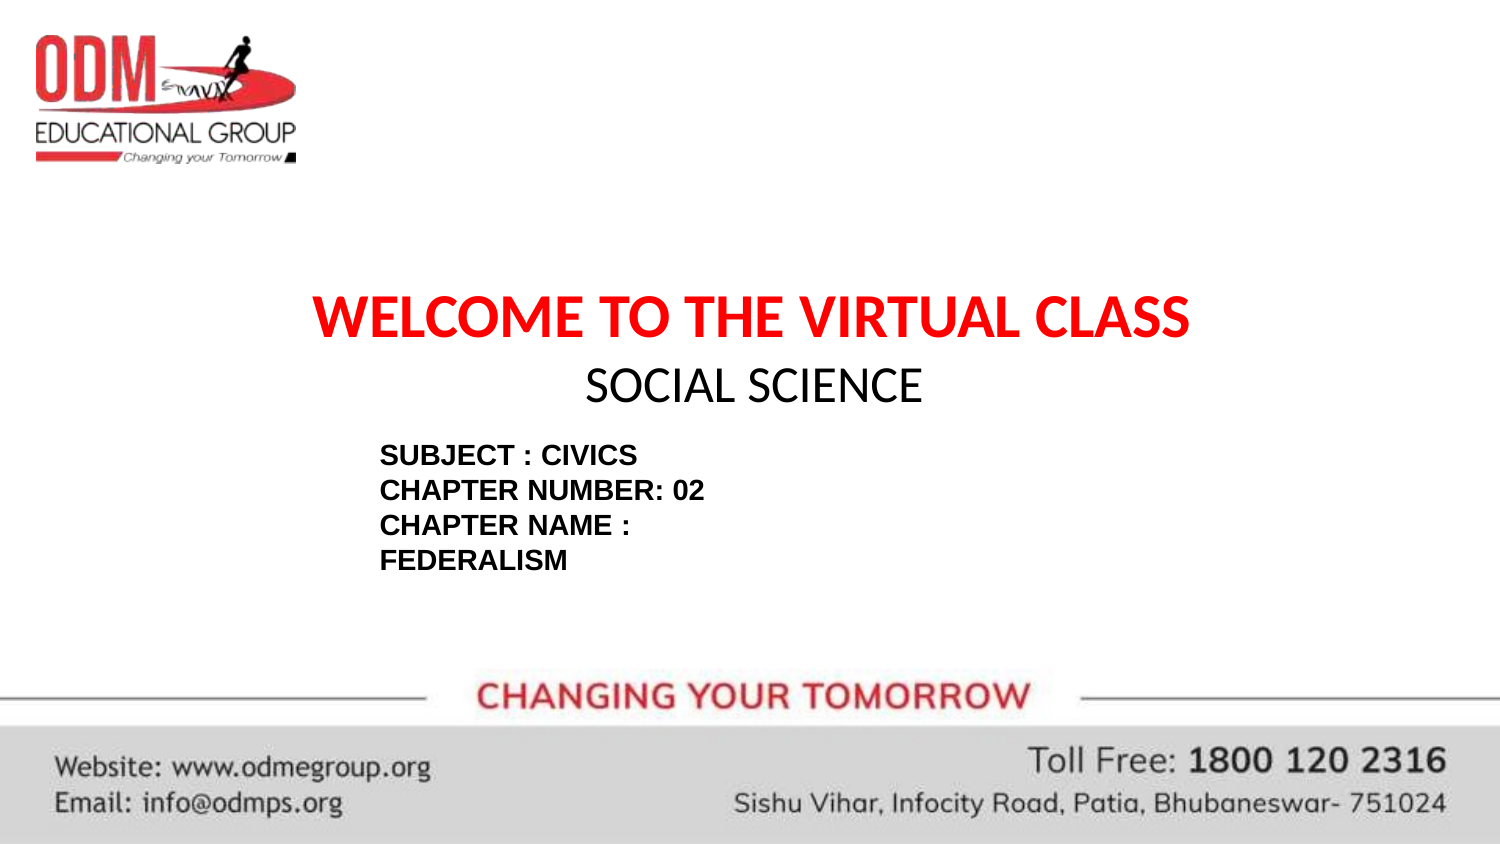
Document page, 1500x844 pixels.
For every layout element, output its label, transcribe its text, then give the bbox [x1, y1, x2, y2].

picture [0, 668, 1500, 844]
text_box SOCIAL SCIENCE SUBJECT : CIVICS CHAPTER NUMBER: 02 CHAPTER NAME : FEDERALISM [377, 348, 928, 576]
picture [36, 34, 296, 164]
title WELCOME TO THE VIRTUAL CLASS [310, 272, 1200, 416]
